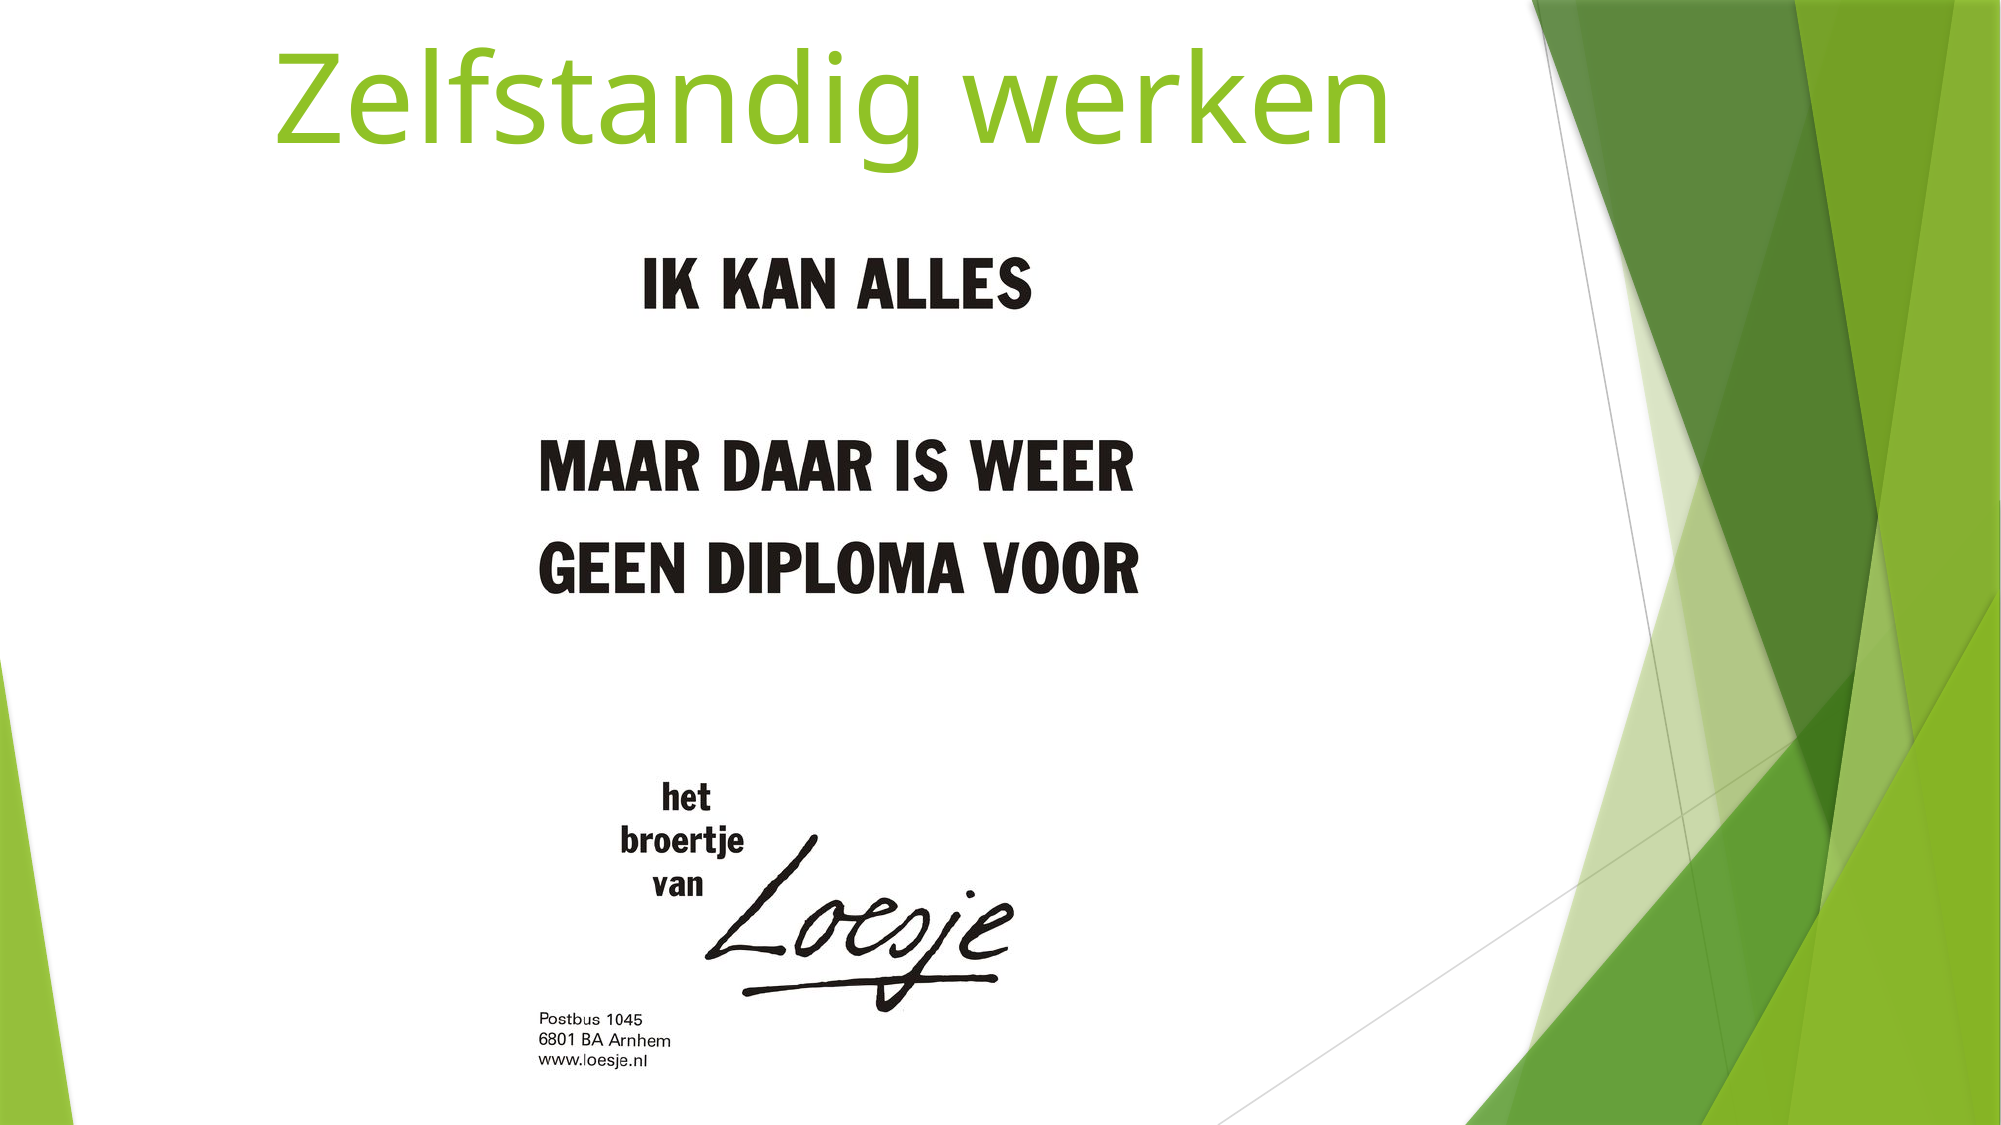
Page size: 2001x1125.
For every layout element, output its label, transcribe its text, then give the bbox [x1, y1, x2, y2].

title Zelfstandig werken [130, 11, 1541, 228]
picture [477, 114, 1193, 1125]
